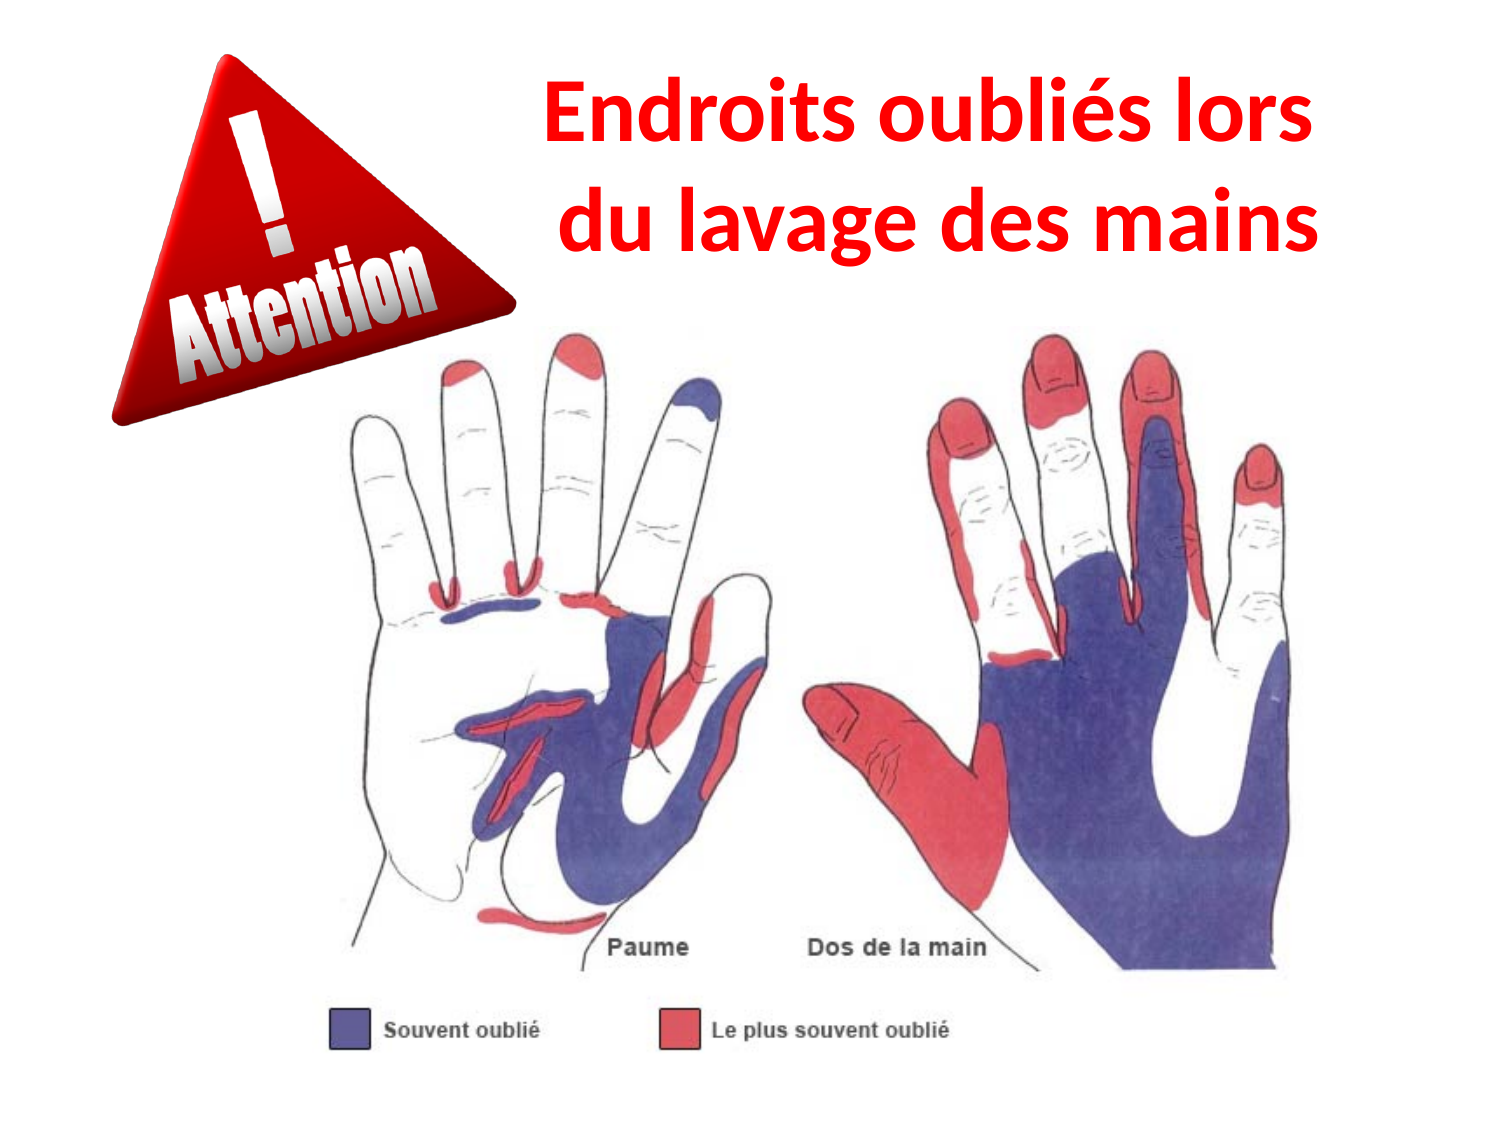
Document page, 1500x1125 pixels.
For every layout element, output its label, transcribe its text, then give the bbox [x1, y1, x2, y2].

text_box Endroits oubliés lors du lavage des mains [497, 42, 1447, 278]
picture [2, 0, 1309, 1059]
